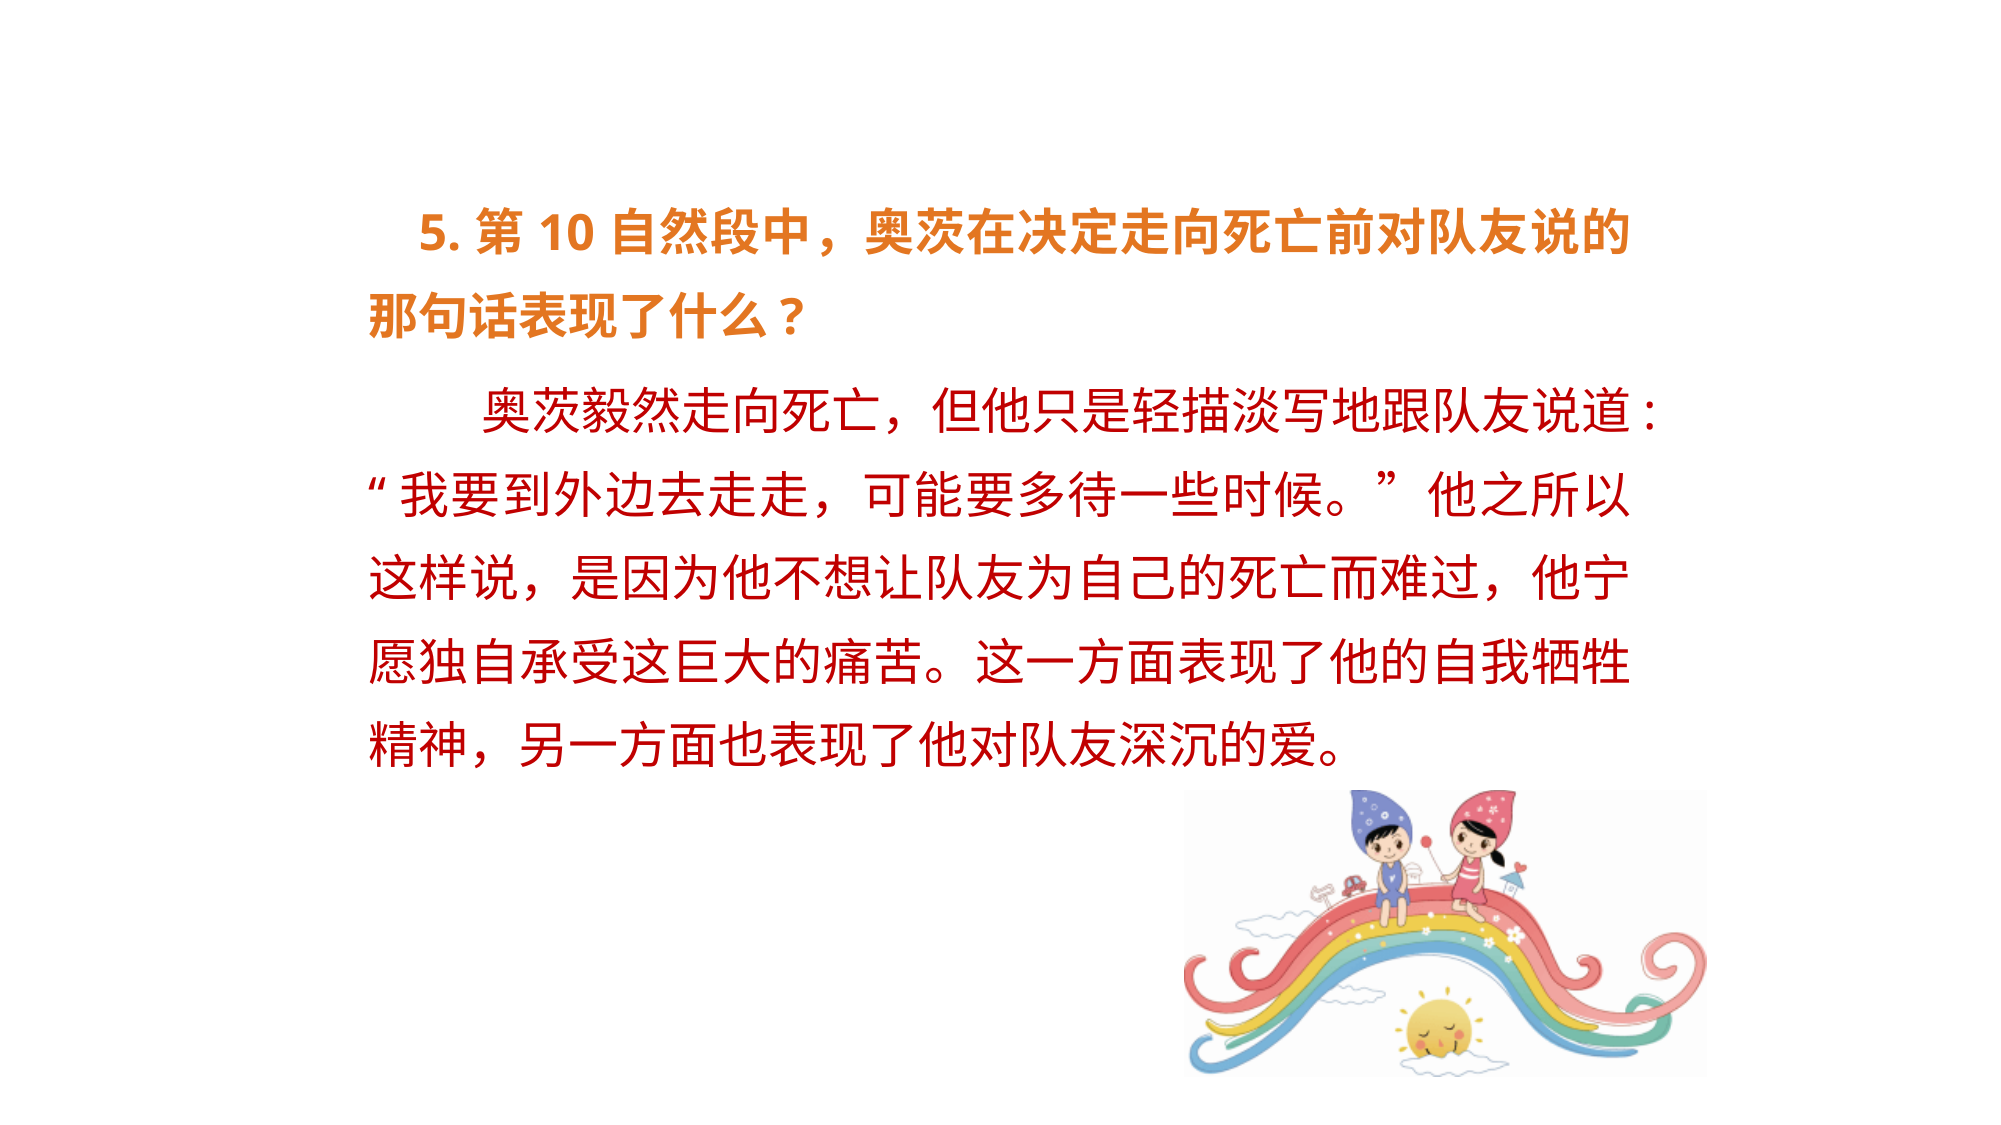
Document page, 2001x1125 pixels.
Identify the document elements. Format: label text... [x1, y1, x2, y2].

picture [1184, 790, 1707, 1077]
list 5.第10自然段中，奥茨在决定走向死亡前对队友说的那句话表现了什么? 奥茨毅然走向死亡，但他只是轻描淡写地跟队友说道:“我要到外边去走走，可能要多待一些时候。”他之所以这样说，是因为他不想让队友为自己的死亡而难过，他宁愿独自承受这巨大的痛苦。这一方面表现了他的自我牺牲精神，另一方面也表现了他对队友深沉的爱。 [353, 170, 1647, 884]
